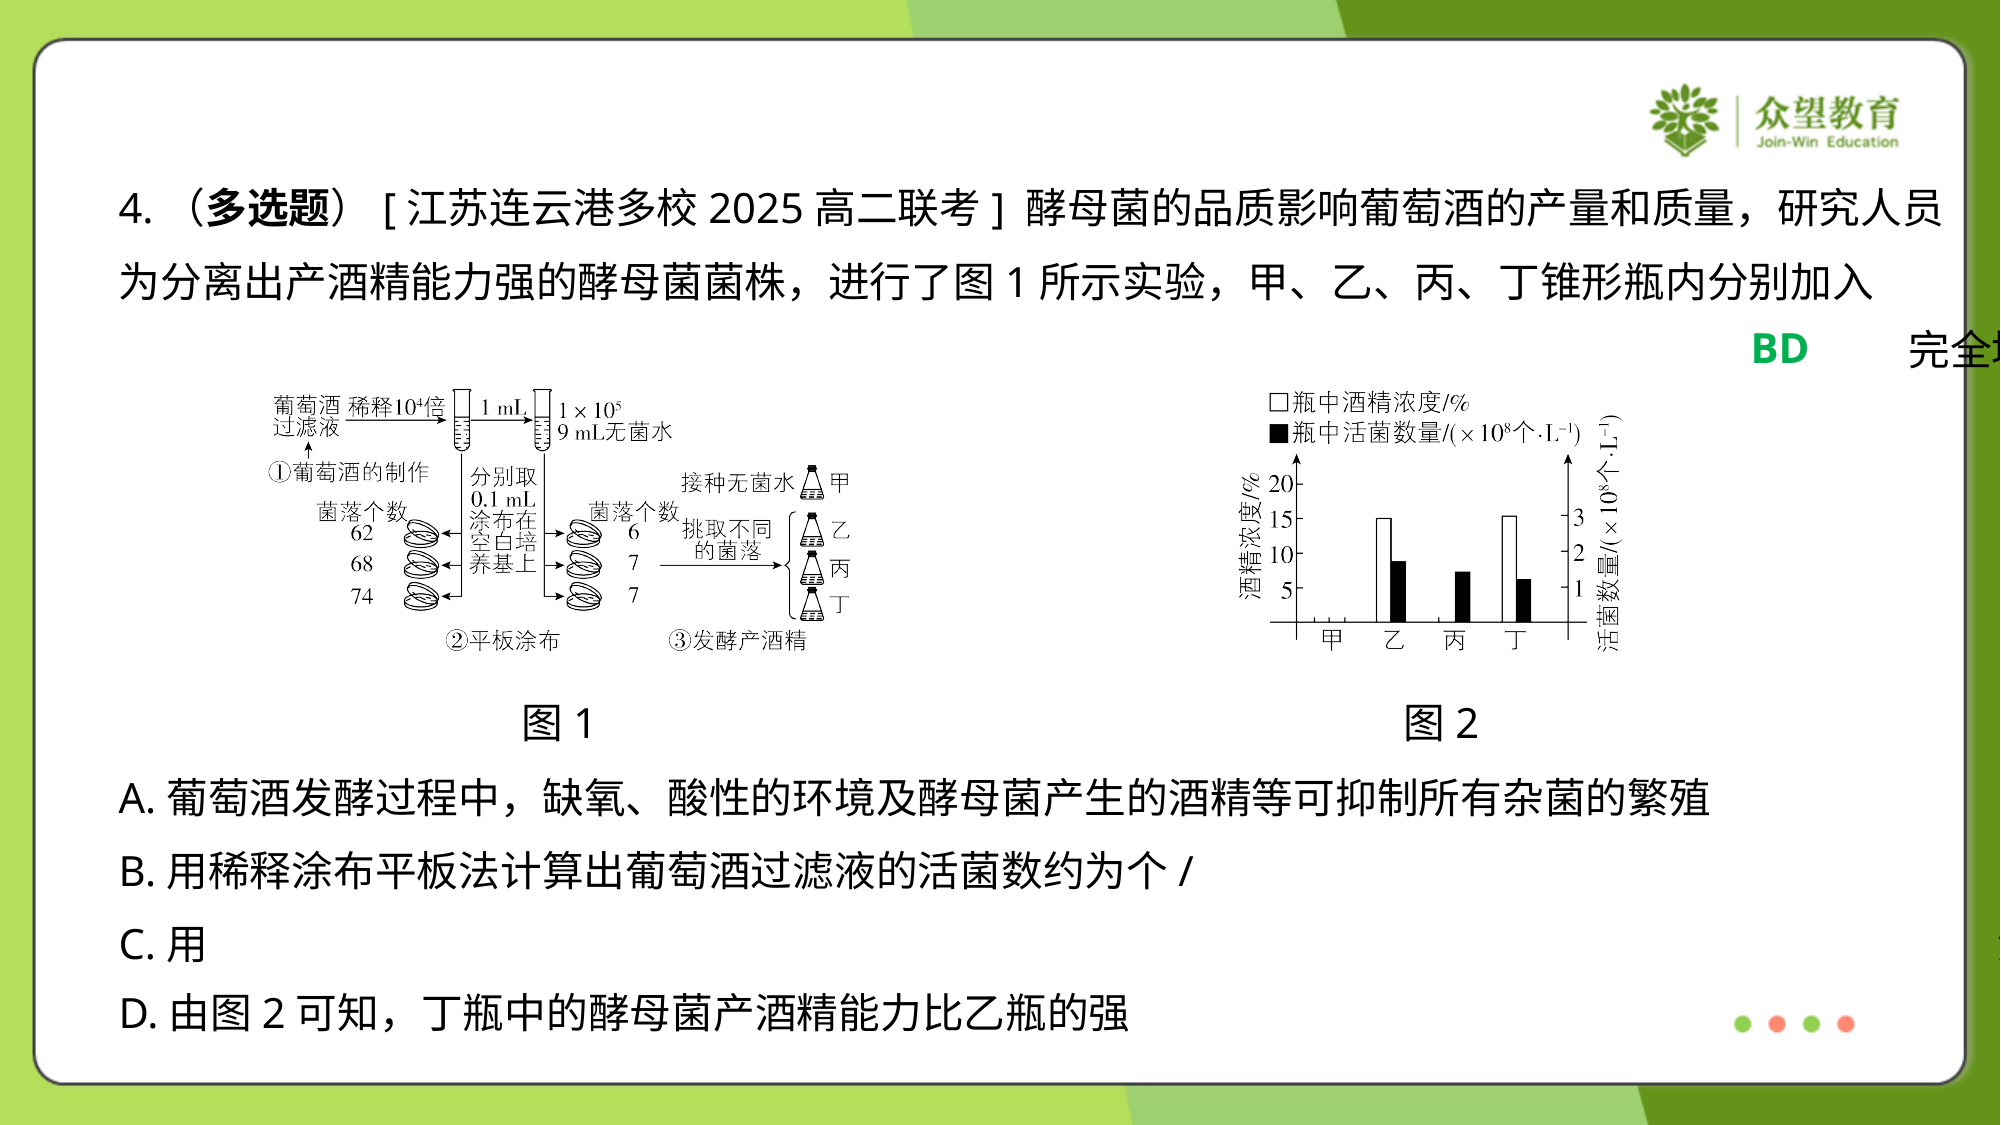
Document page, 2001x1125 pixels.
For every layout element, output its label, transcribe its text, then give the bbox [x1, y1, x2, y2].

text_box 图2 [1403, 675, 1480, 740]
picture [0, 0, 2000, 1125]
text_box BD [1734, 303, 1826, 366]
text_box 图1 [521, 675, 598, 740]
